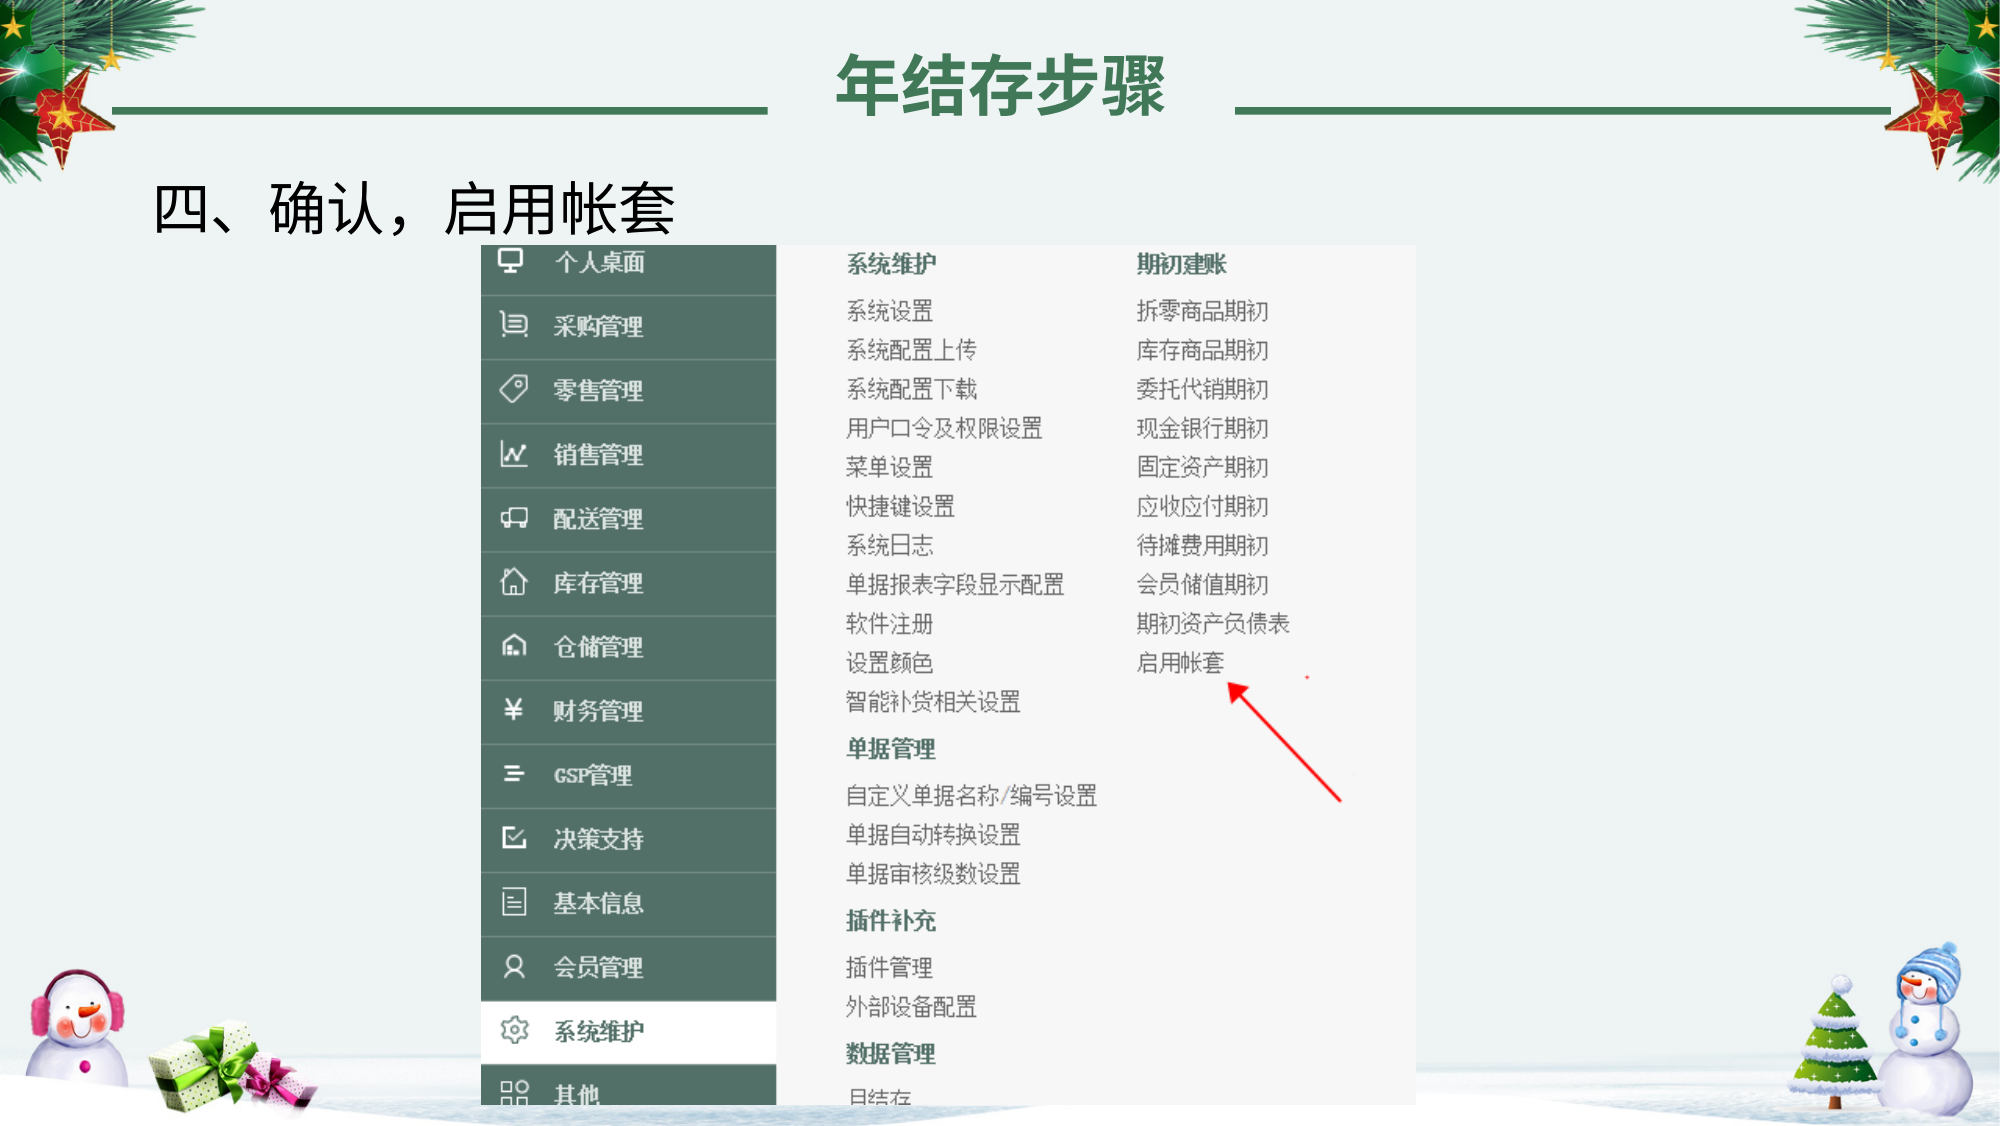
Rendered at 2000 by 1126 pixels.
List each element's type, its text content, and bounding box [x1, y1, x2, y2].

picture [0, 0, 2000, 1126]
list 四、确认，启用帐套 [137, 172, 1863, 1014]
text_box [112, 43, 1891, 124]
